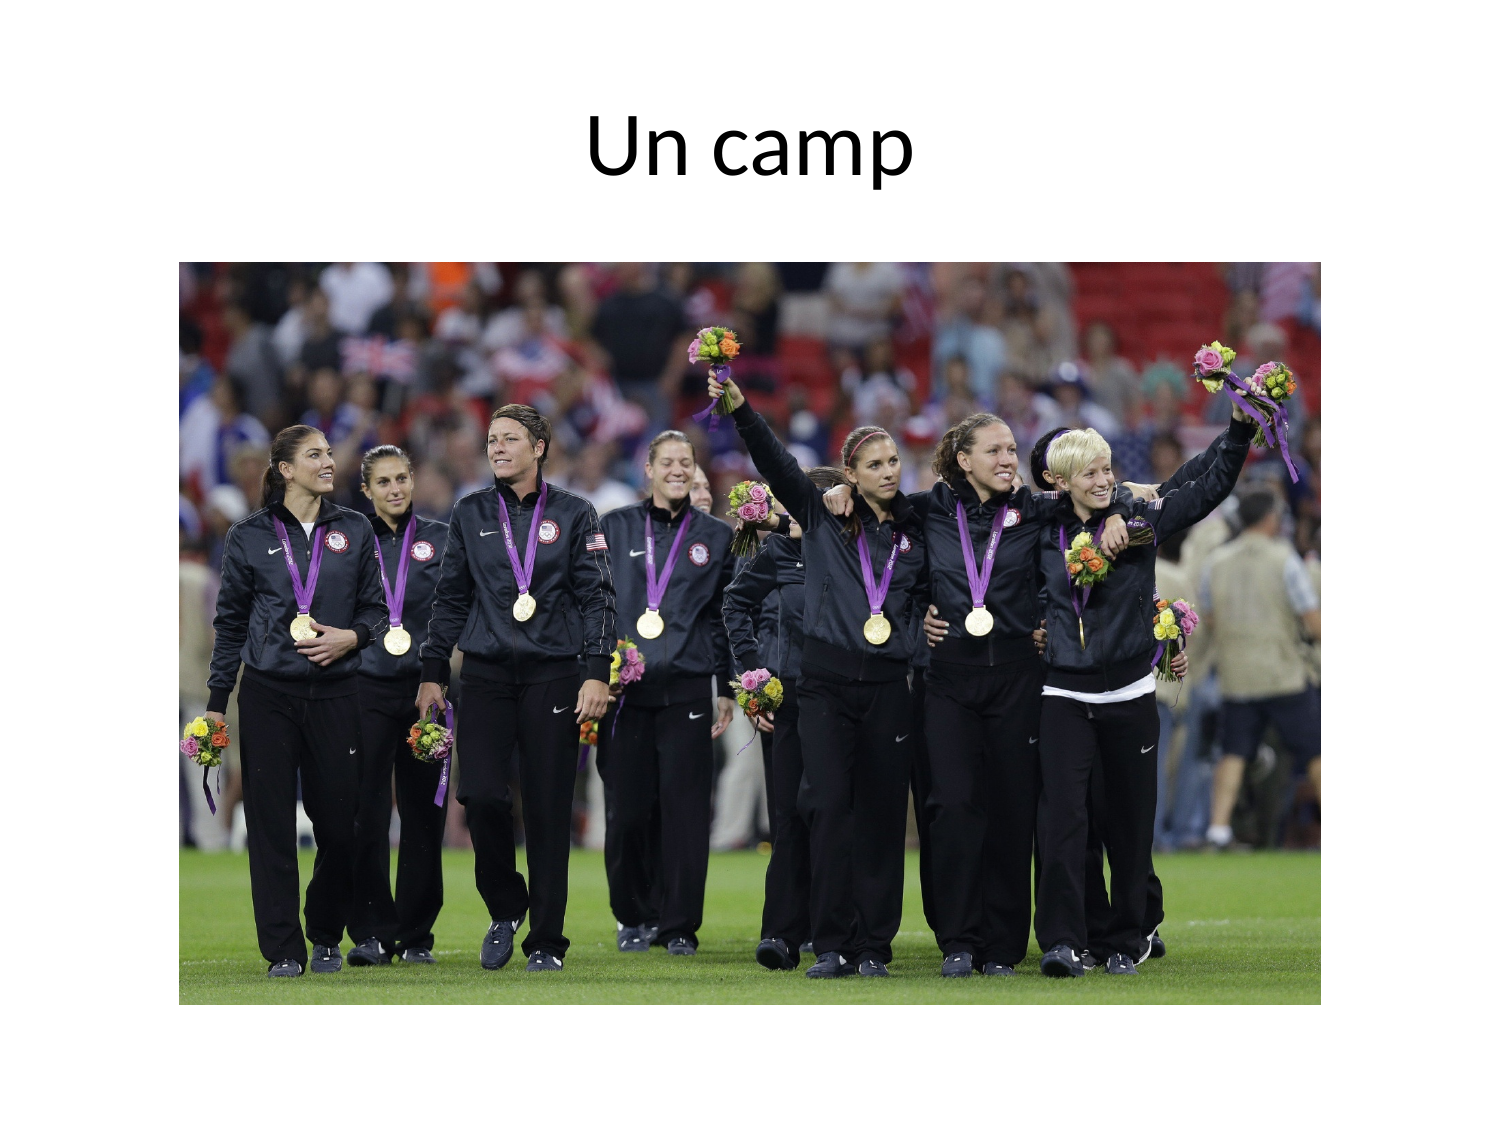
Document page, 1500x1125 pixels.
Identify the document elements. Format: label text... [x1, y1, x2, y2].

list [178, 262, 1321, 1006]
title Un camp [75, 45, 1425, 233]
